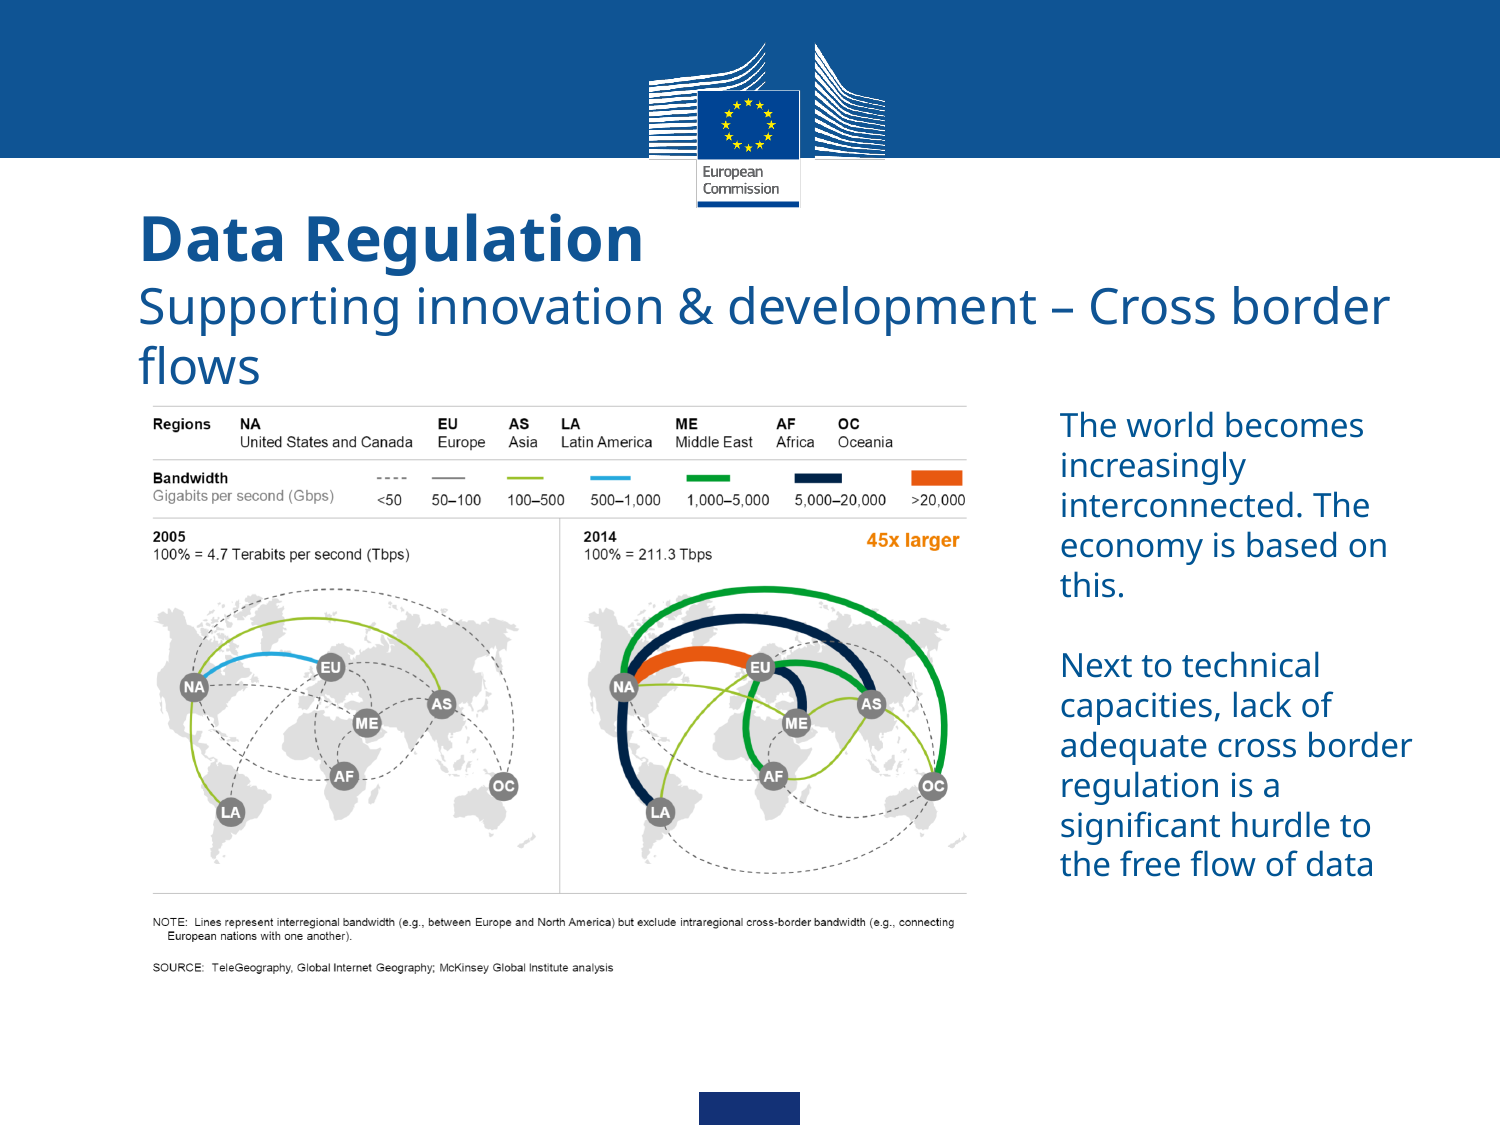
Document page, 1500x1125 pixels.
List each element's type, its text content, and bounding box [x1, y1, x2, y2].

picture [649, 42, 885, 208]
title Data Regulation Supporting innovation & development – Cross border flows [64, 219, 1415, 374]
picture [147, 397, 978, 979]
text_box The world becomes increasingly interconnected. The economy is based on this. Next to technical capacities, lack of adequate cross border regulation is a significant hurdle to the free flow of data [1045, 397, 1436, 891]
